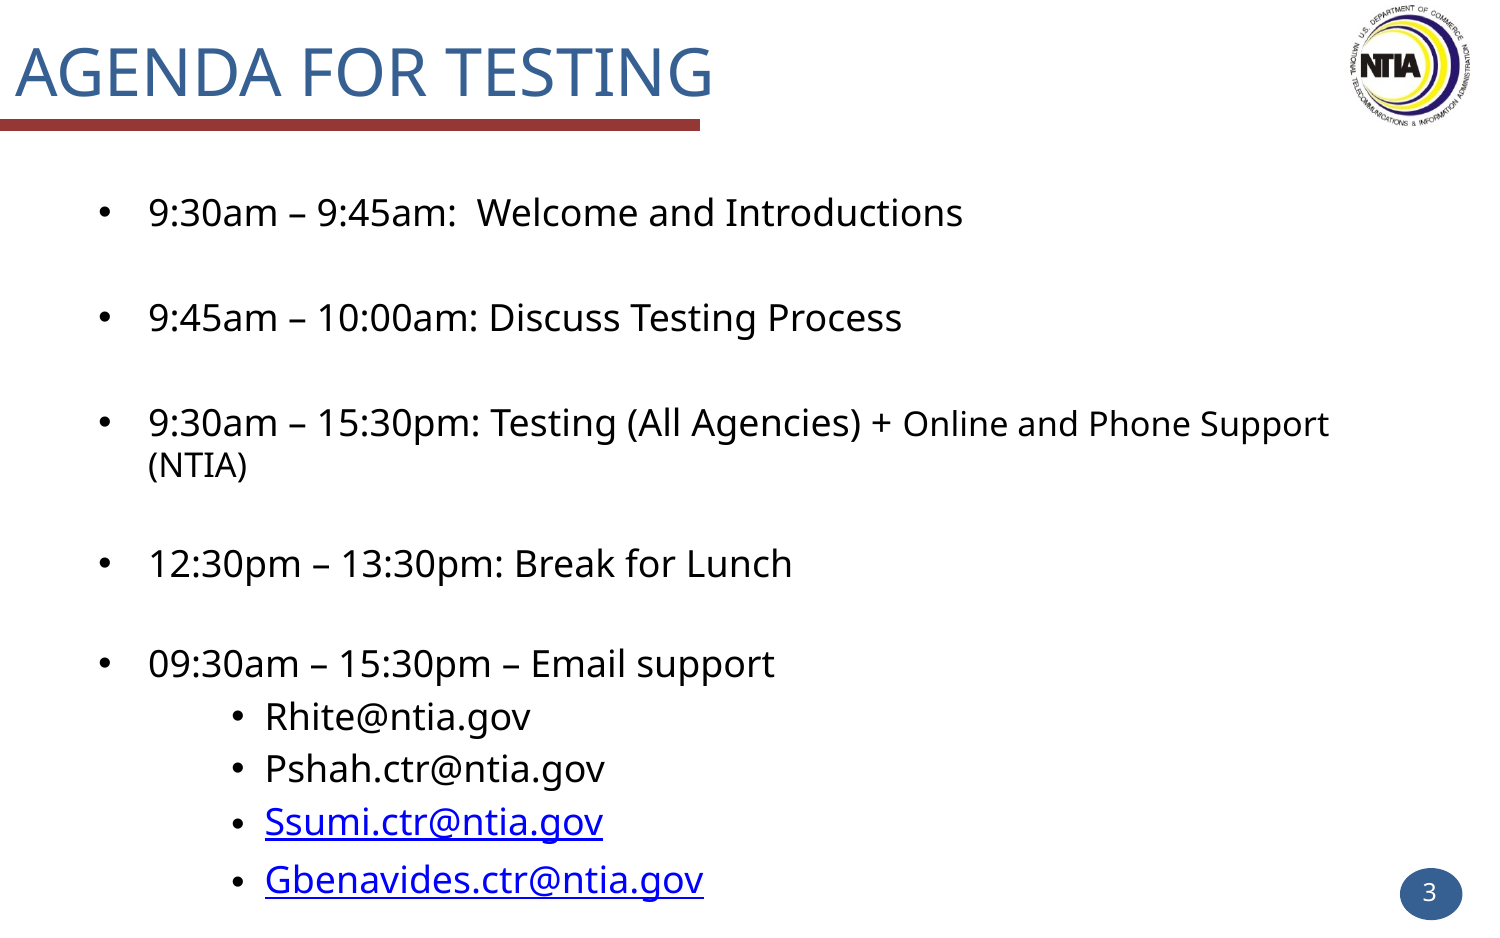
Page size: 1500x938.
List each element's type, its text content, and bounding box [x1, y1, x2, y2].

title Agenda for Testing [0, 20, 1275, 119]
list 9:30am – 9:45am: Welcome and Introductions 9:45am – 10:00am: Discuss Testing Process 9:30am – 15:30pm: Testing (All Agencies) + Online and Phone Support (NTIA) 12:30pm – 13:30pm: Break for Lunch 09:30am – 15:30pm – Email support Rhite@ntia.gov Pshah.ctr@ntia.gov Ssumi.ctr@ntia.gov Gbenavides.ctr@ntia.gov [83, 181, 1438, 919]
picture [1350, 5, 1470, 126]
slide_number 3 [1398, 868, 1462, 919]
